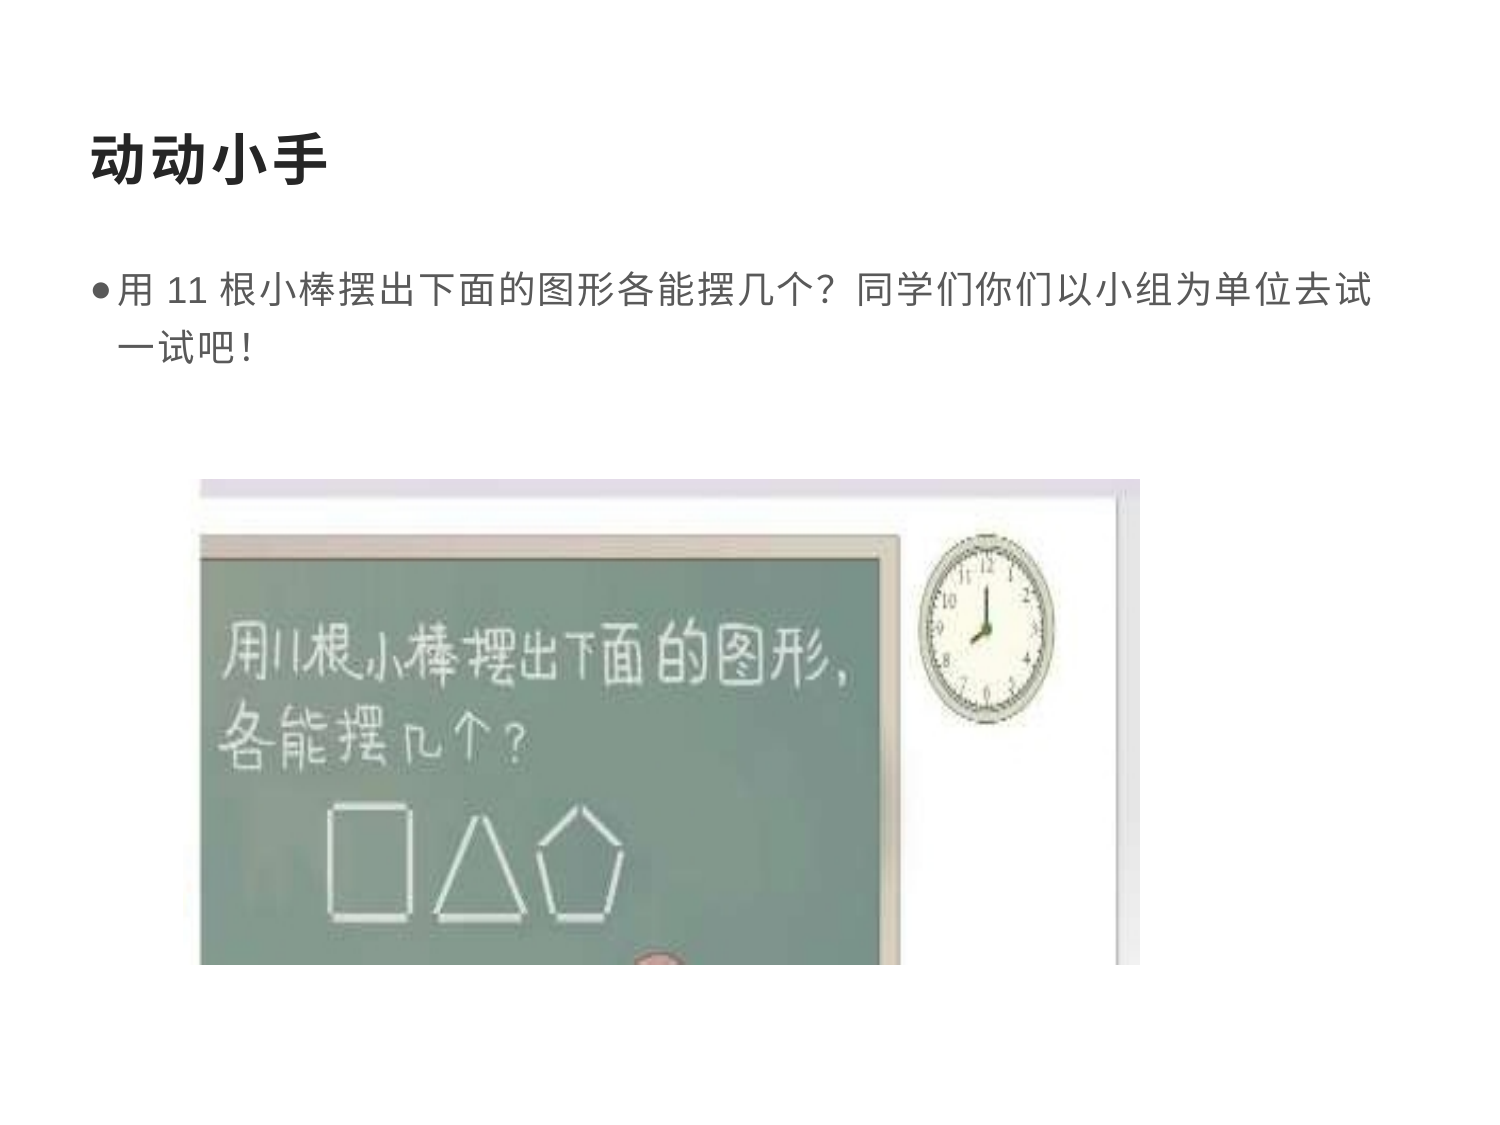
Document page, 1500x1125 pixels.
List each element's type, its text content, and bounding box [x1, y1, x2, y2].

list 用11根小棒摆出下面的图形各能摆几个？同学们你们以小组为单位去试一试吧！ [74, 244, 1425, 1026]
title 动动小手 [74, 99, 1425, 216]
picture [182, 291, 1140, 965]
